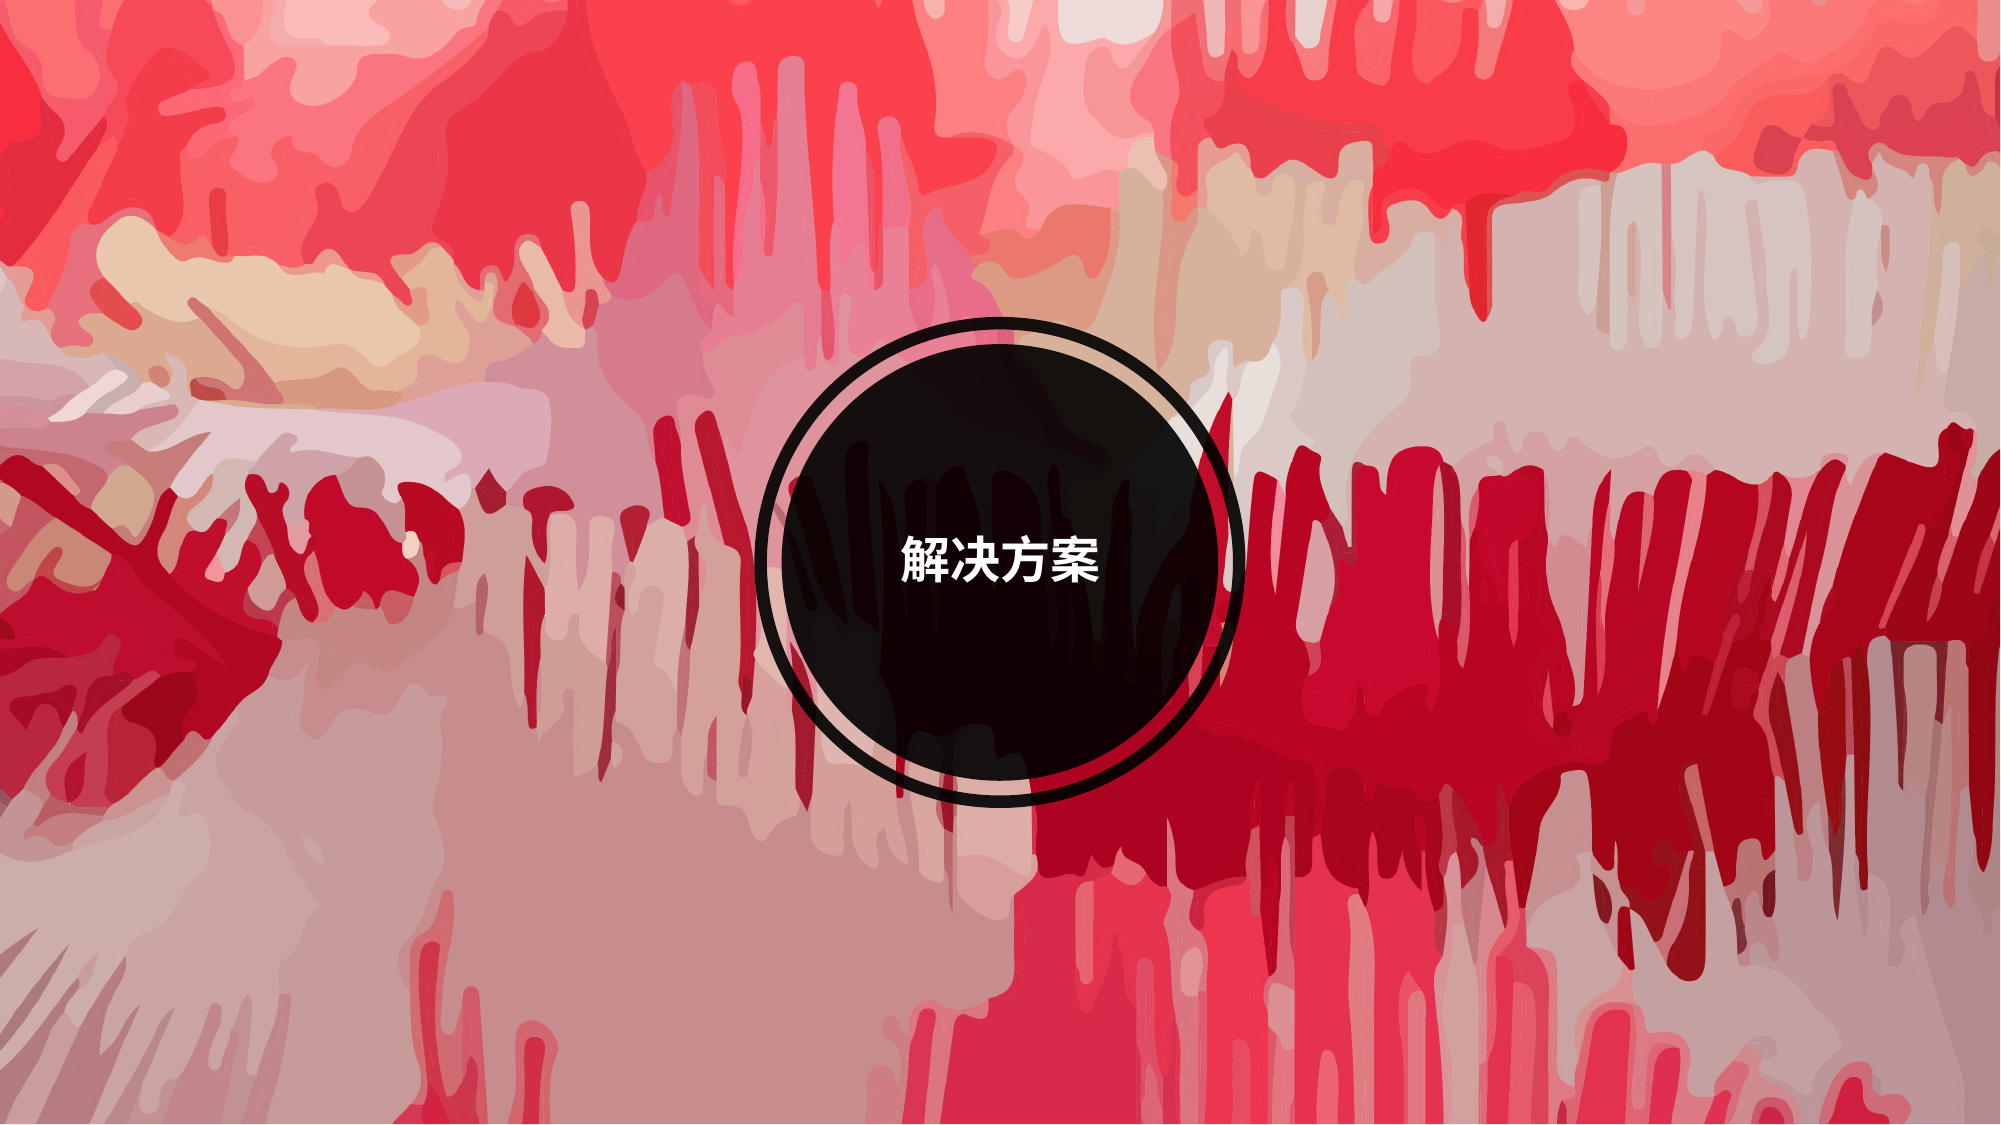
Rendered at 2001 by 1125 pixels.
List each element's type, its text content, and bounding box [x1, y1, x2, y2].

list 解决方案 [822, 527, 1178, 598]
picture [0, 0, 2001, 1125]
